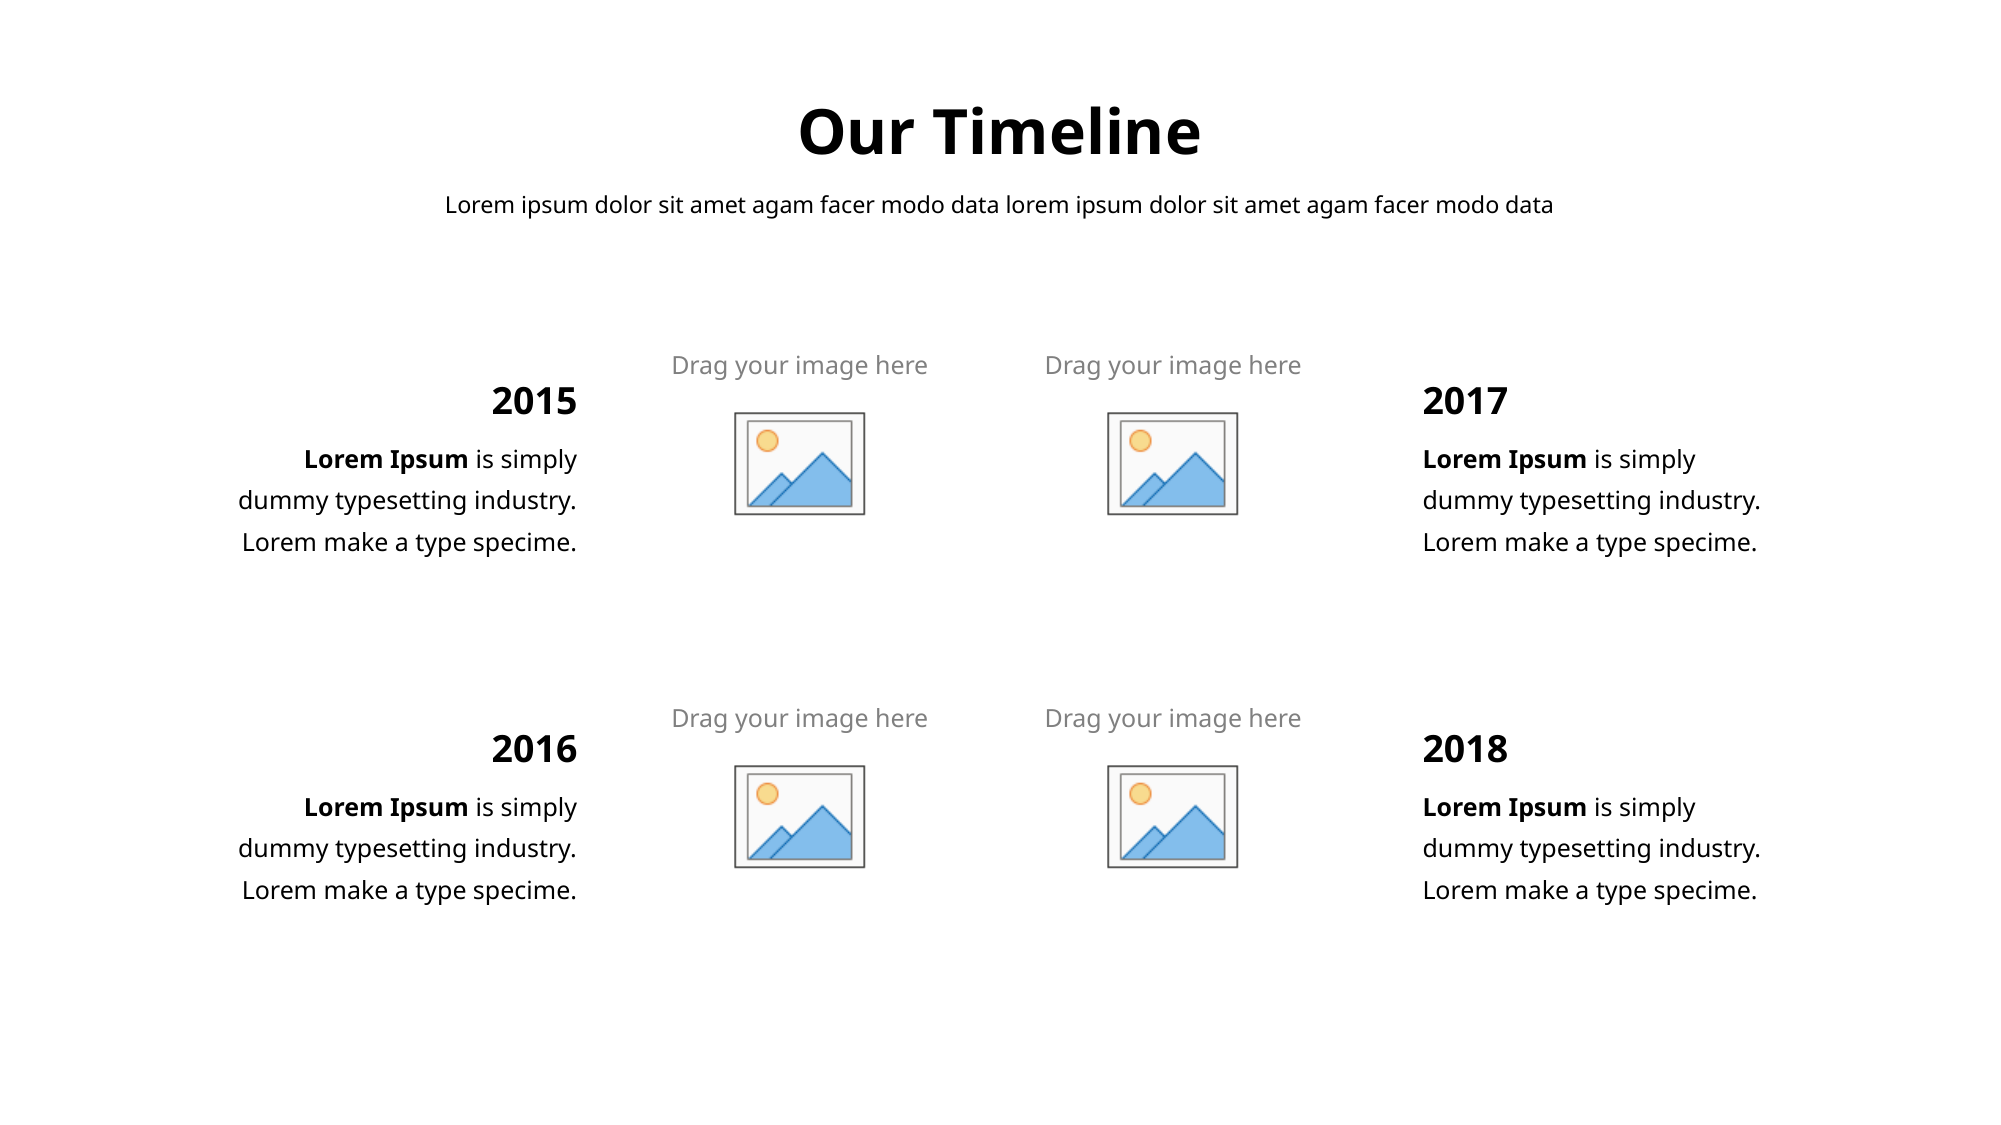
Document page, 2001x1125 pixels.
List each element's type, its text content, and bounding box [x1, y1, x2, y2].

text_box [1407, 369, 1796, 562]
text_box Lorem ipsum dolor sit amet agam facer modo data lorem ipsum dolor sit amet agam facer modo data [137, 186, 1863, 227]
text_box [1407, 717, 1796, 910]
picture [1007, 694, 1339, 939]
picture [634, 342, 966, 586]
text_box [204, 717, 593, 910]
picture [634, 694, 966, 939]
picture [1007, 342, 1339, 586]
text_box Our Timeline [137, 78, 1863, 186]
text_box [204, 369, 593, 562]
